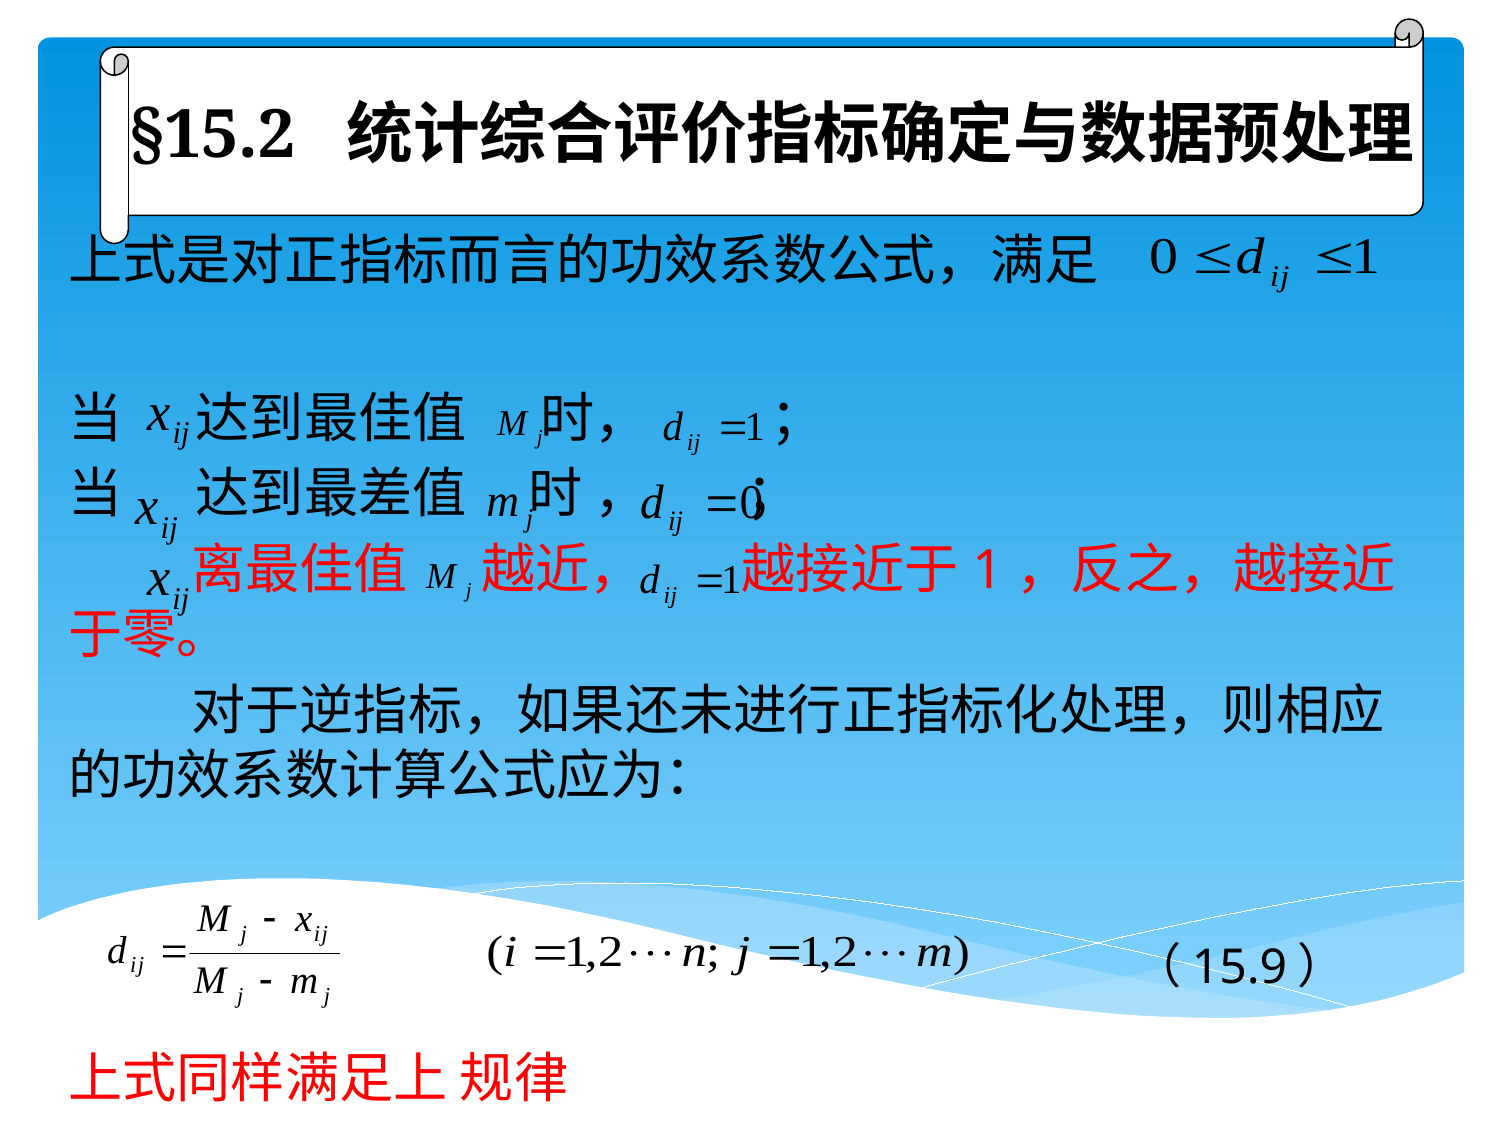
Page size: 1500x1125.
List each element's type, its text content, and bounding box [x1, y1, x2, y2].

subtitle 上式是对正指标而言的功效系数公式，满足 当 达到最佳值 时， ； 当 达到最差值 时 ， ； 离最佳值 越近， 越接近于1，反之，越接近于零。 对于逆指标，如果还未进行正指标化处理，则相应的功效系数计算公式应为： 上式同样满足上 规律 [53, 66, 1447, 1083]
picture [100, 892, 349, 1020]
title （15.9） [1092, 892, 1365, 1003]
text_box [631, 550, 746, 618]
text_box §15.2 统计综合评价指标确定与数据预处理 [100, 19, 1424, 244]
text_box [478, 923, 980, 988]
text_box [1139, 219, 1389, 304]
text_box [478, 467, 544, 543]
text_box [631, 467, 772, 547]
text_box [418, 550, 481, 610]
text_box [135, 373, 201, 462]
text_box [135, 538, 201, 627]
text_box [655, 396, 769, 464]
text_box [489, 396, 552, 457]
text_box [123, 467, 189, 556]
